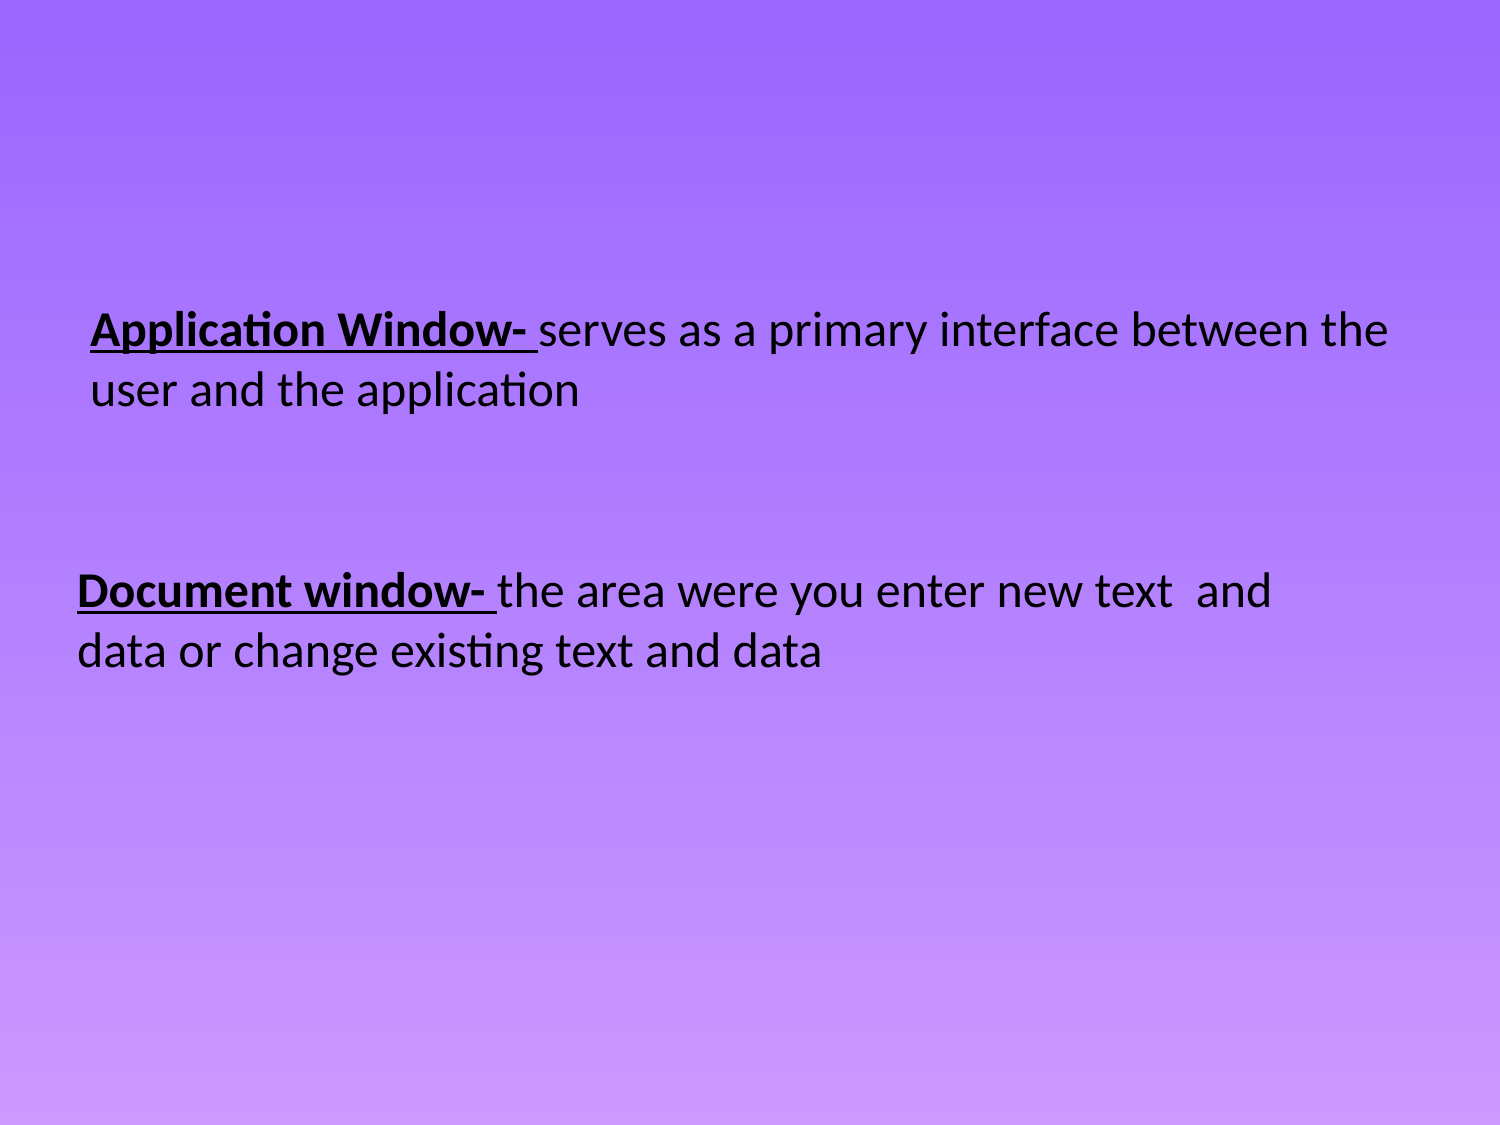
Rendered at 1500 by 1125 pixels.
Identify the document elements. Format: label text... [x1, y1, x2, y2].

text_box Document window- the area were you enter new text and data or change existing text and data [62, 549, 1338, 685]
title Application Window- serves as a primary interface between the user and the application [75, 249, 1425, 463]
